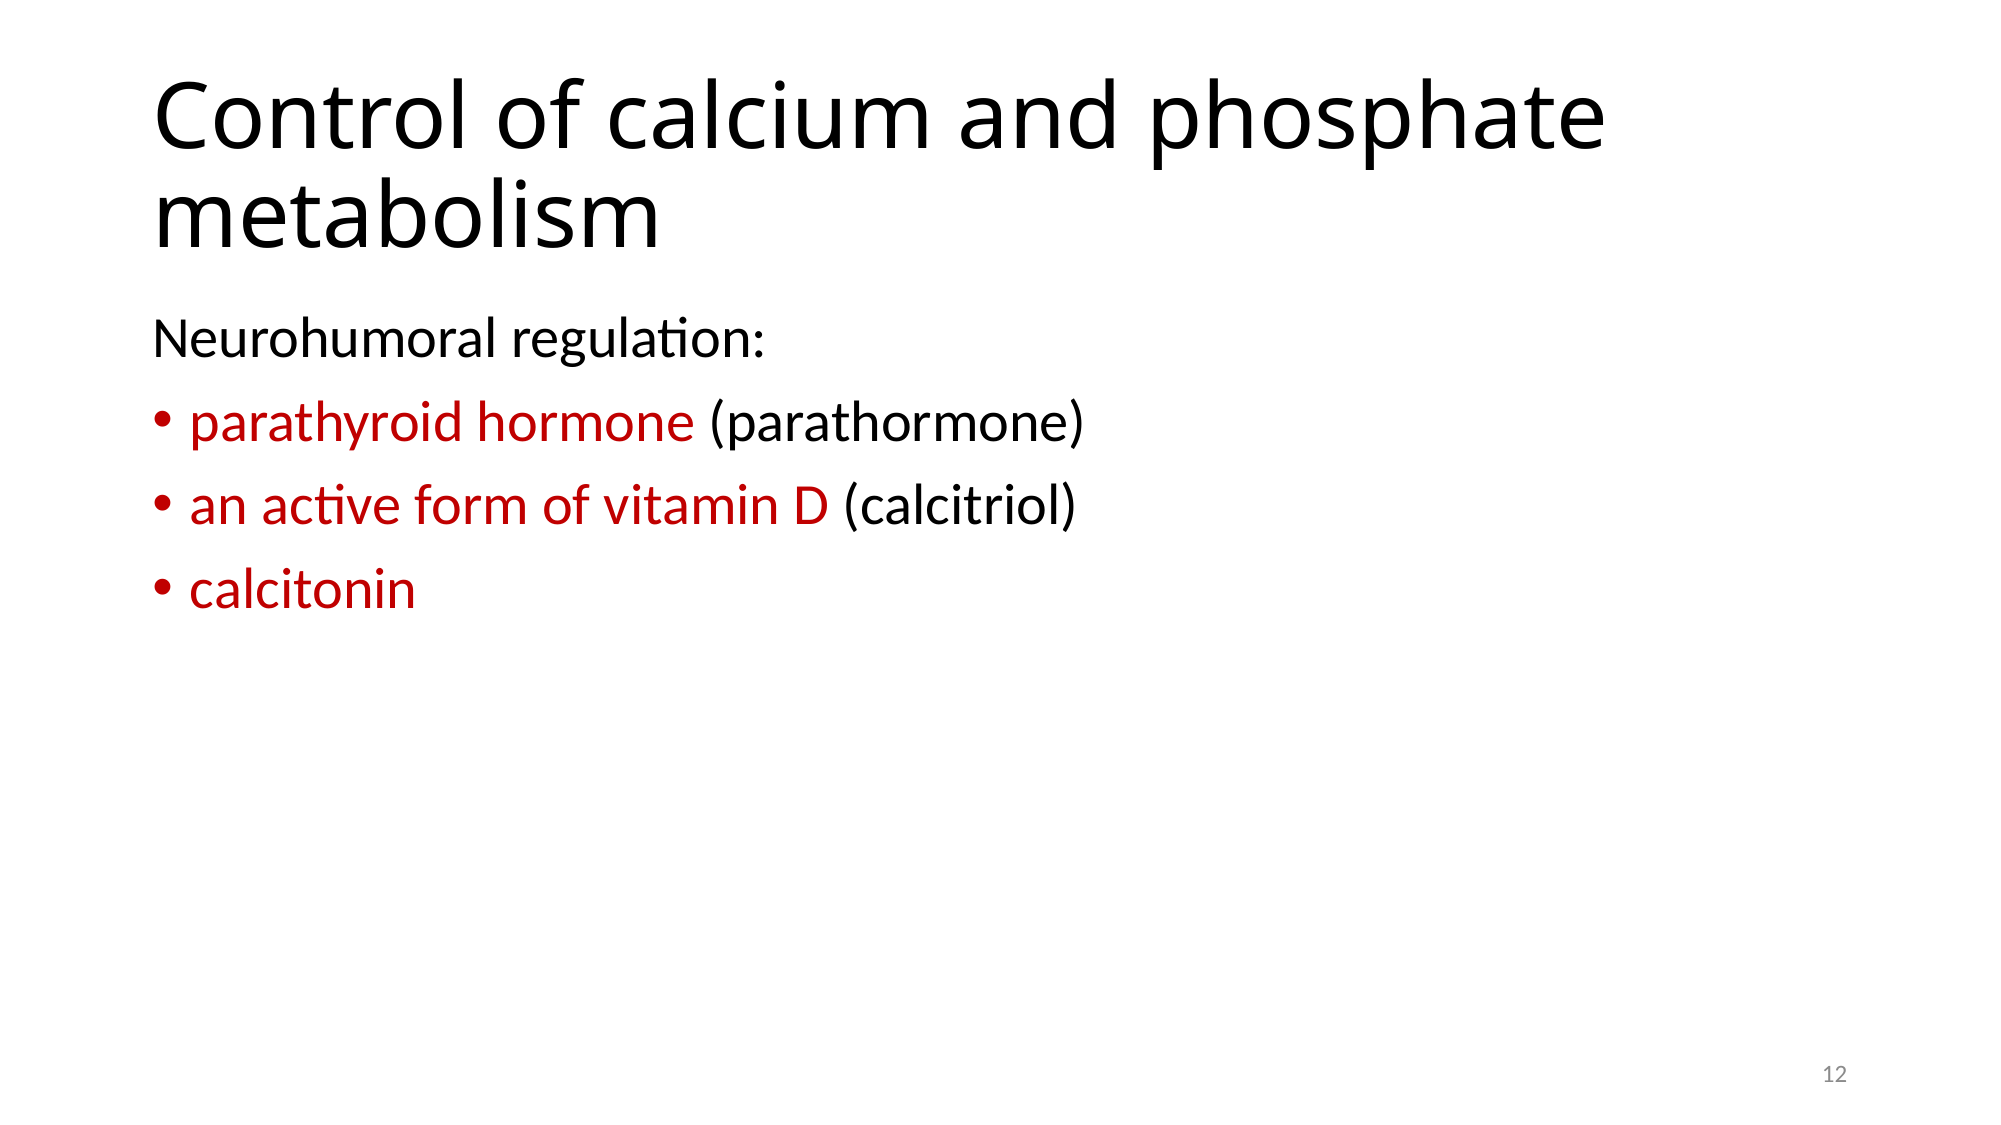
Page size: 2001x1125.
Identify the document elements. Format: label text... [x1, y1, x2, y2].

list Neurohumoral regulation: parathyroid hormone (parathormone) an active form of vitamin D (calcitriol) calcitonin [137, 299, 1863, 1014]
slide_number 12 [1412, 1042, 1863, 1103]
title Control of calcium and phosphate metabolism [137, 59, 1863, 278]
